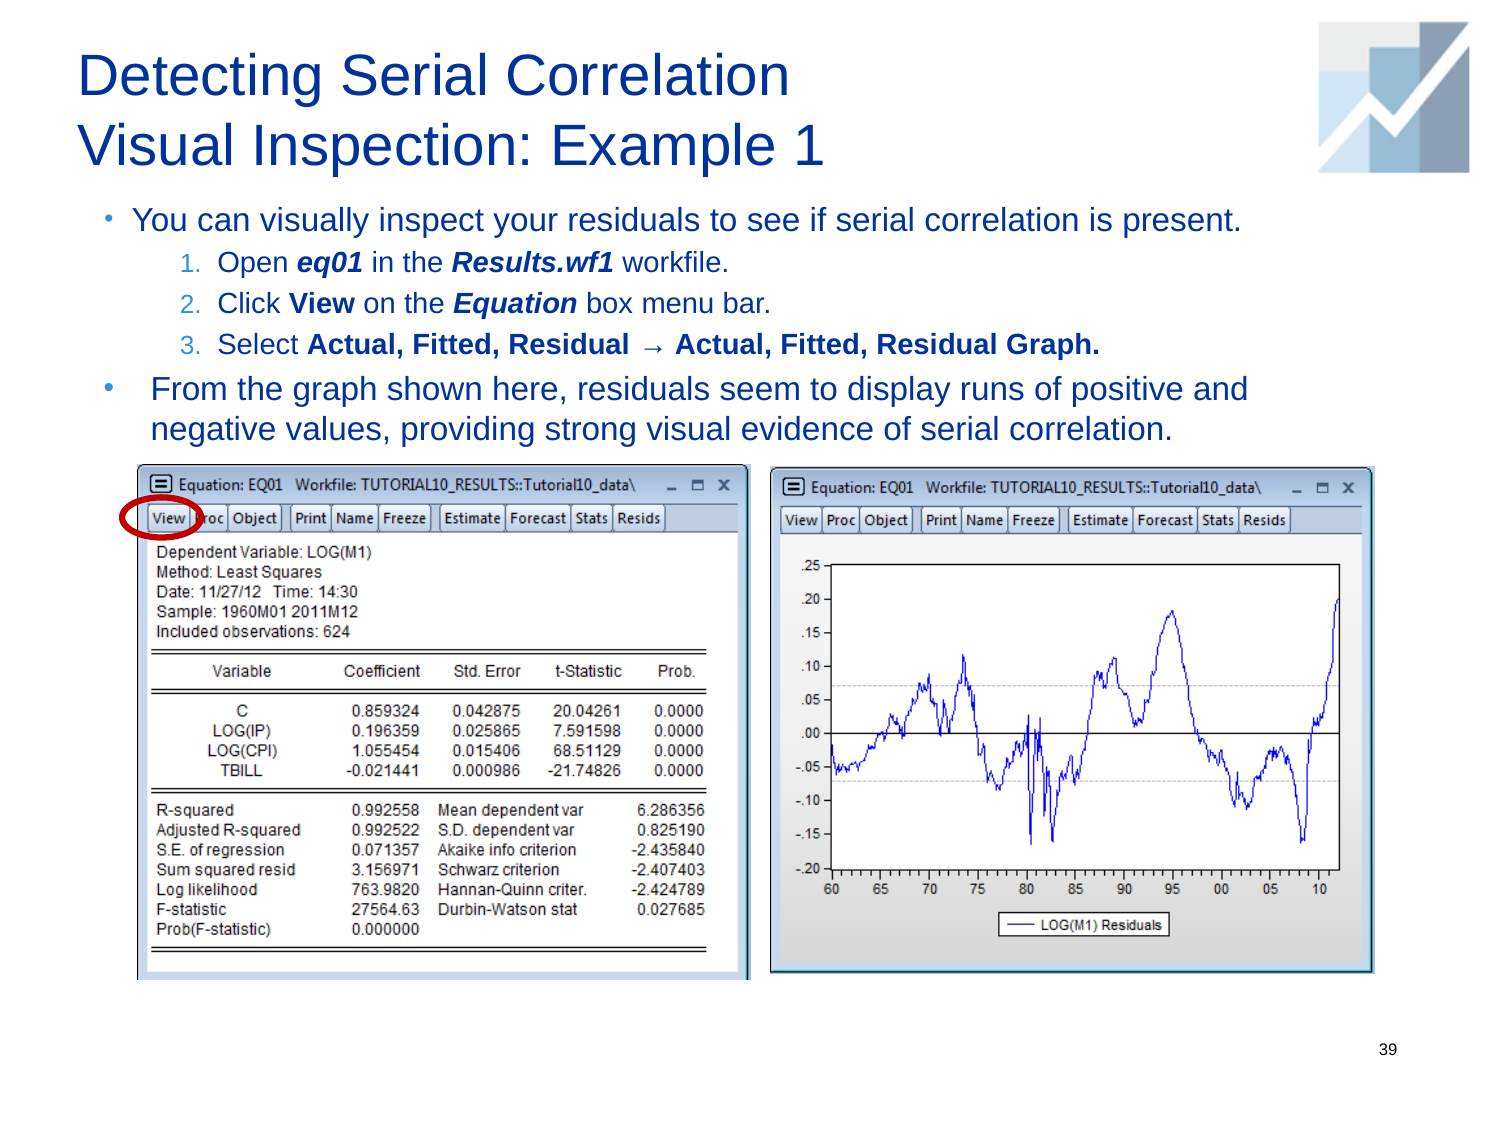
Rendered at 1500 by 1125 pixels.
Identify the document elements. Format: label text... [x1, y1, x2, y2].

picture [770, 466, 1375, 974]
title Detecting Serial Correlation Visual Inspection: Example 1 [62, 0, 1297, 185]
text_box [121, 464, 751, 980]
slide_number 39 [1262, 1015, 1413, 1067]
picture [1300, 11, 1479, 181]
text_box You can visually inspect your residuals to see if serial correlation is present. Open eq01 in the Results.wf1 workfile. Click View on the Equation box menu bar. Select Actual, Fitted, Residual → Actual, Fitted, Residual Graph. From the graph shown here, residuals seem to display runs of positive and negative values, providing strong visual evidence of serial correlation. [88, 190, 1375, 1005]
